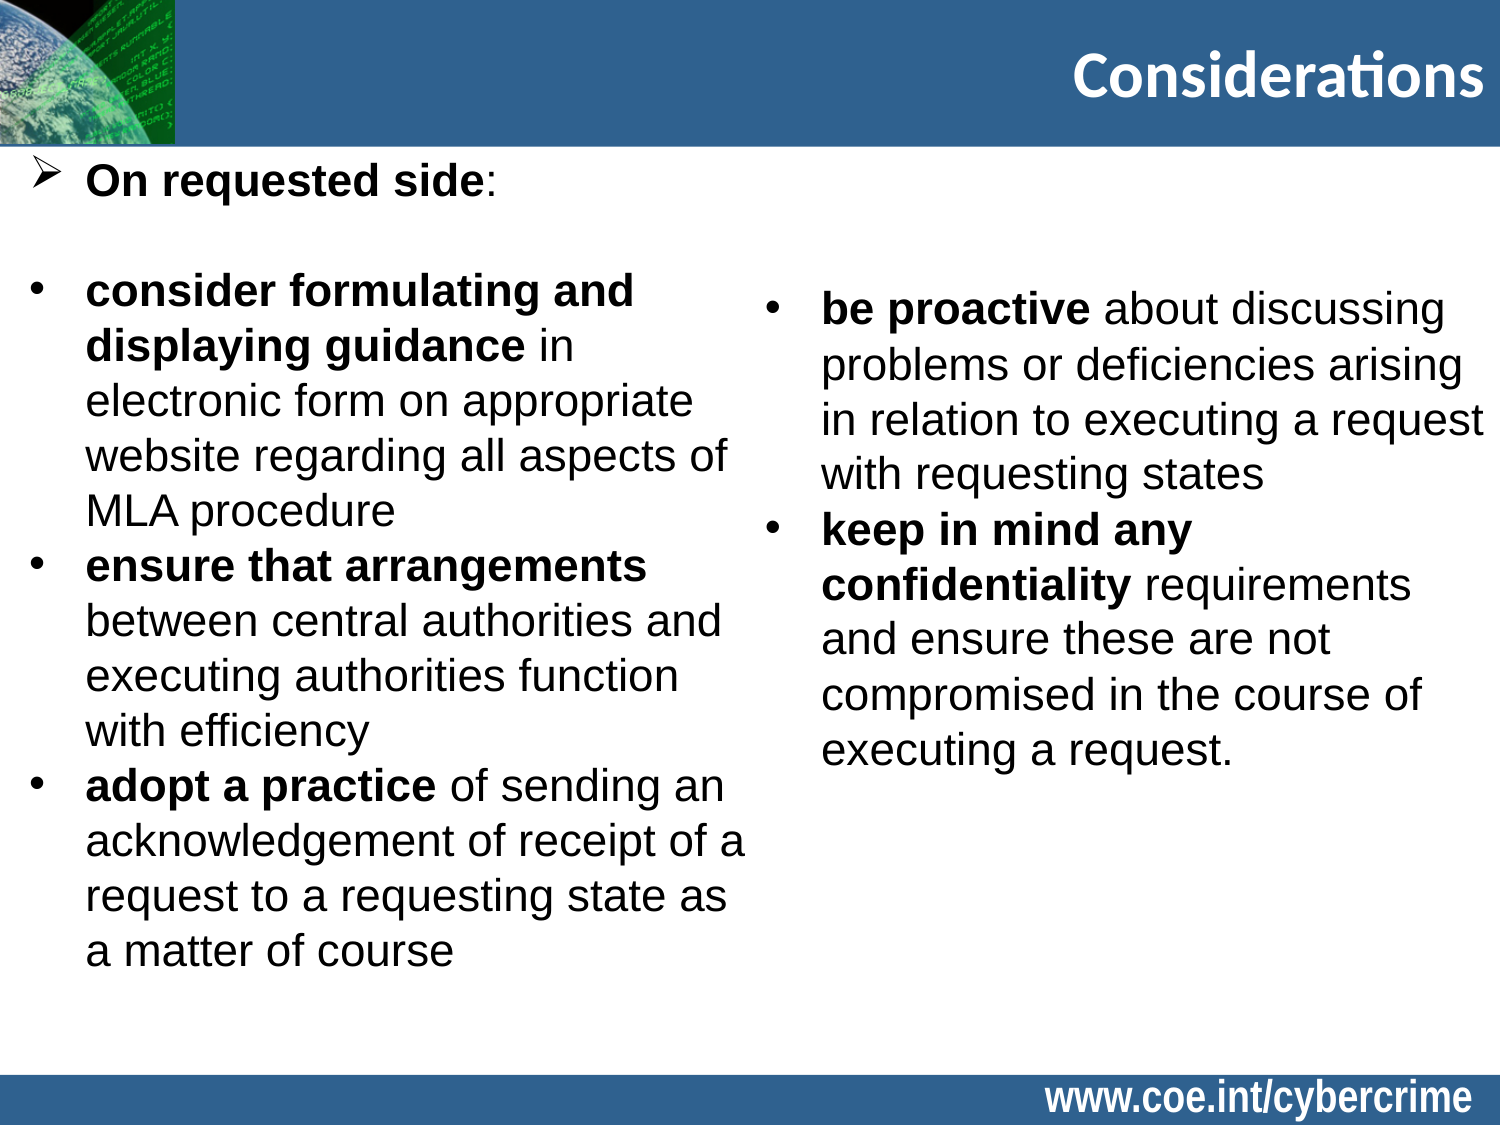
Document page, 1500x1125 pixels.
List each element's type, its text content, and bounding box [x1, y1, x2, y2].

text_box [0, 1073, 1030, 1125]
text_box www.coe.int/cybercrime [1030, 1059, 1500, 1125]
text_box Considerations [179, 0, 1500, 149]
text_box On requested side: consider formulating and displaying guidance in electronic form on appropriate website regarding all aspects of MLA procedure ensure that arrangements between central authorities and executing authorities function with efficiency adopt a practice of sending an acknowledgement of receipt of a request to a requesting state as a matter of course [14, 143, 765, 983]
picture [0, 0, 175, 144]
text_box be proactive about discussing problems or deficiencies arising in relation to executing a request with requesting states keep in mind any confidentiality requirements and ensure these are not compromised in the course of executing a request. [749, 271, 1500, 837]
